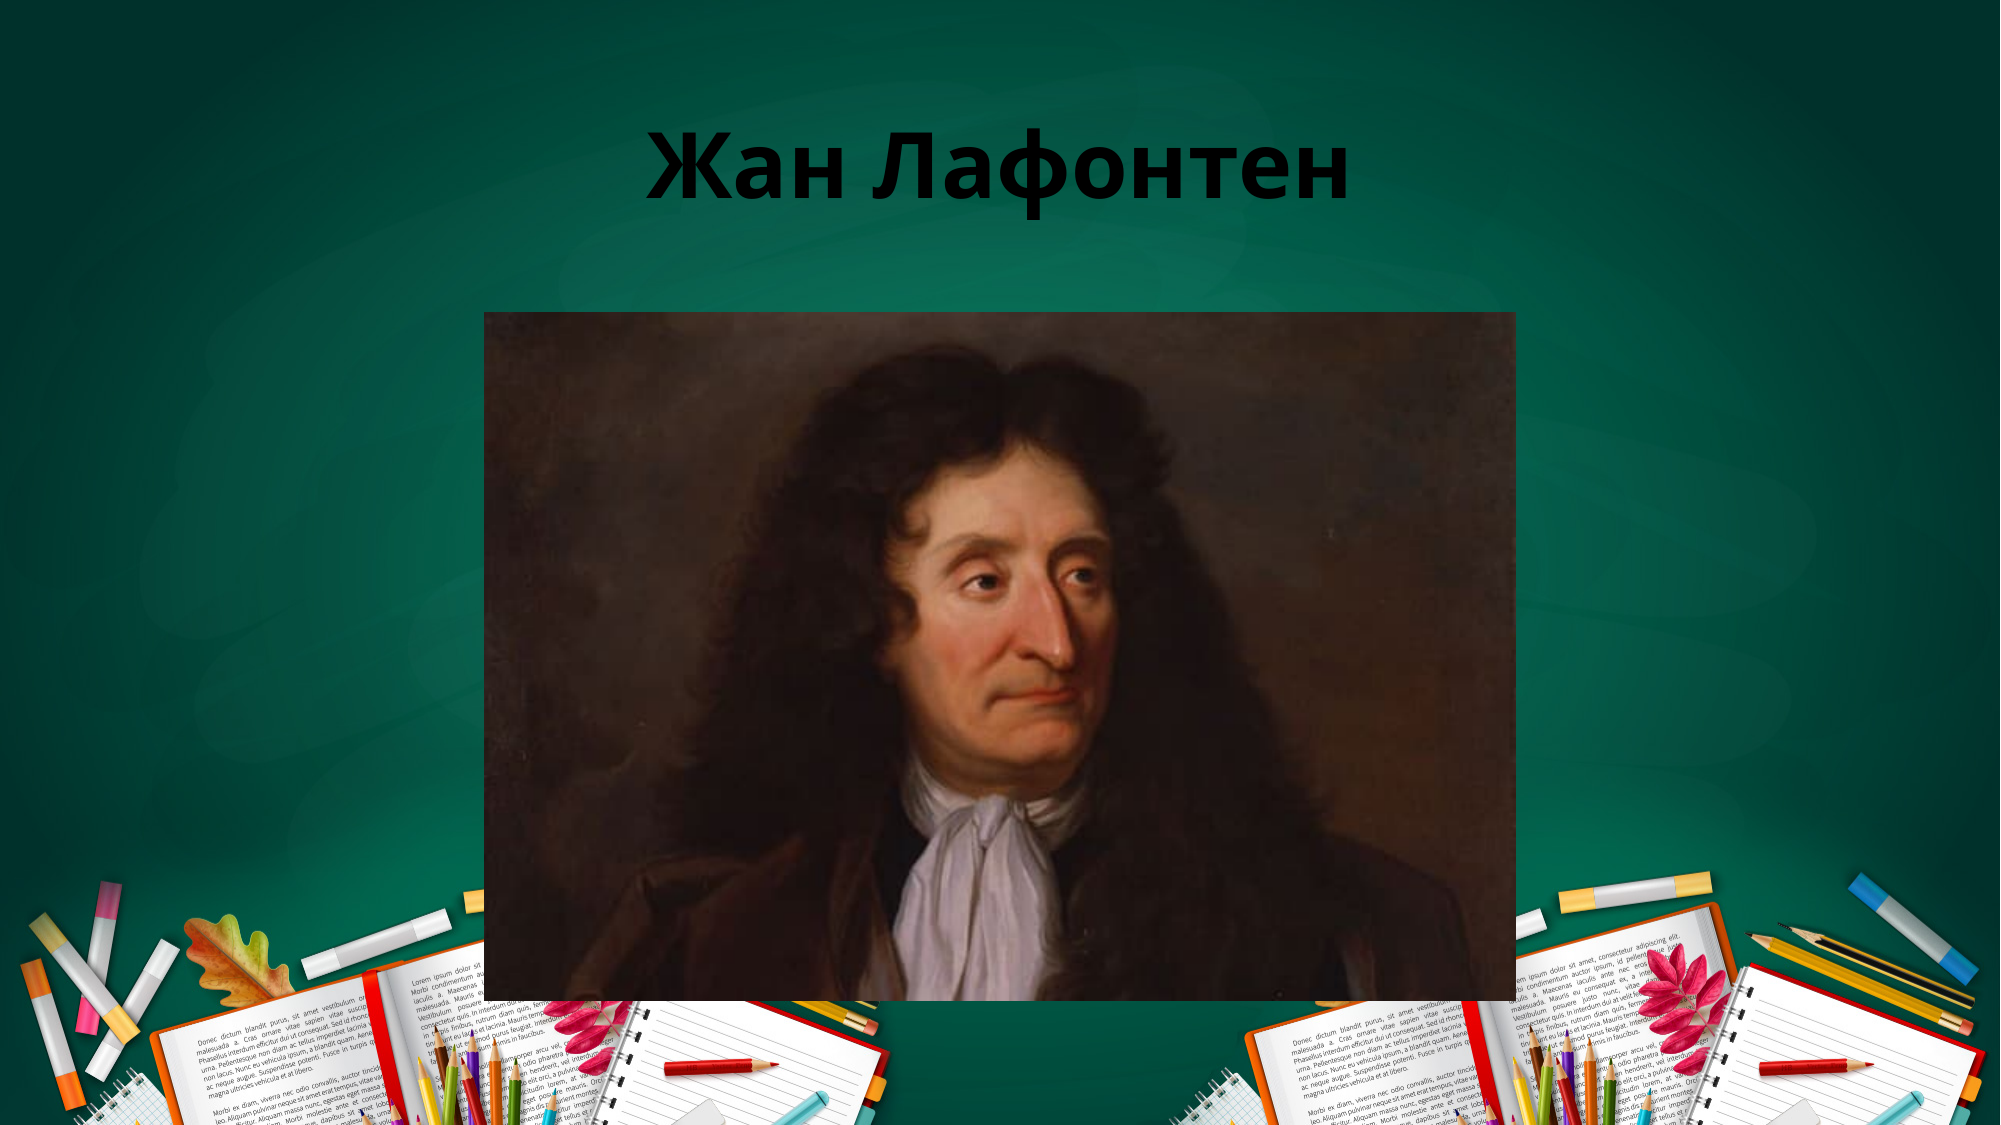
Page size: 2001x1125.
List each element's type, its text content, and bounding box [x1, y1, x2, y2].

title Жан Лафонтен [137, 59, 1863, 278]
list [484, 312, 1516, 1001]
picture [0, 0, 2000, 1125]
